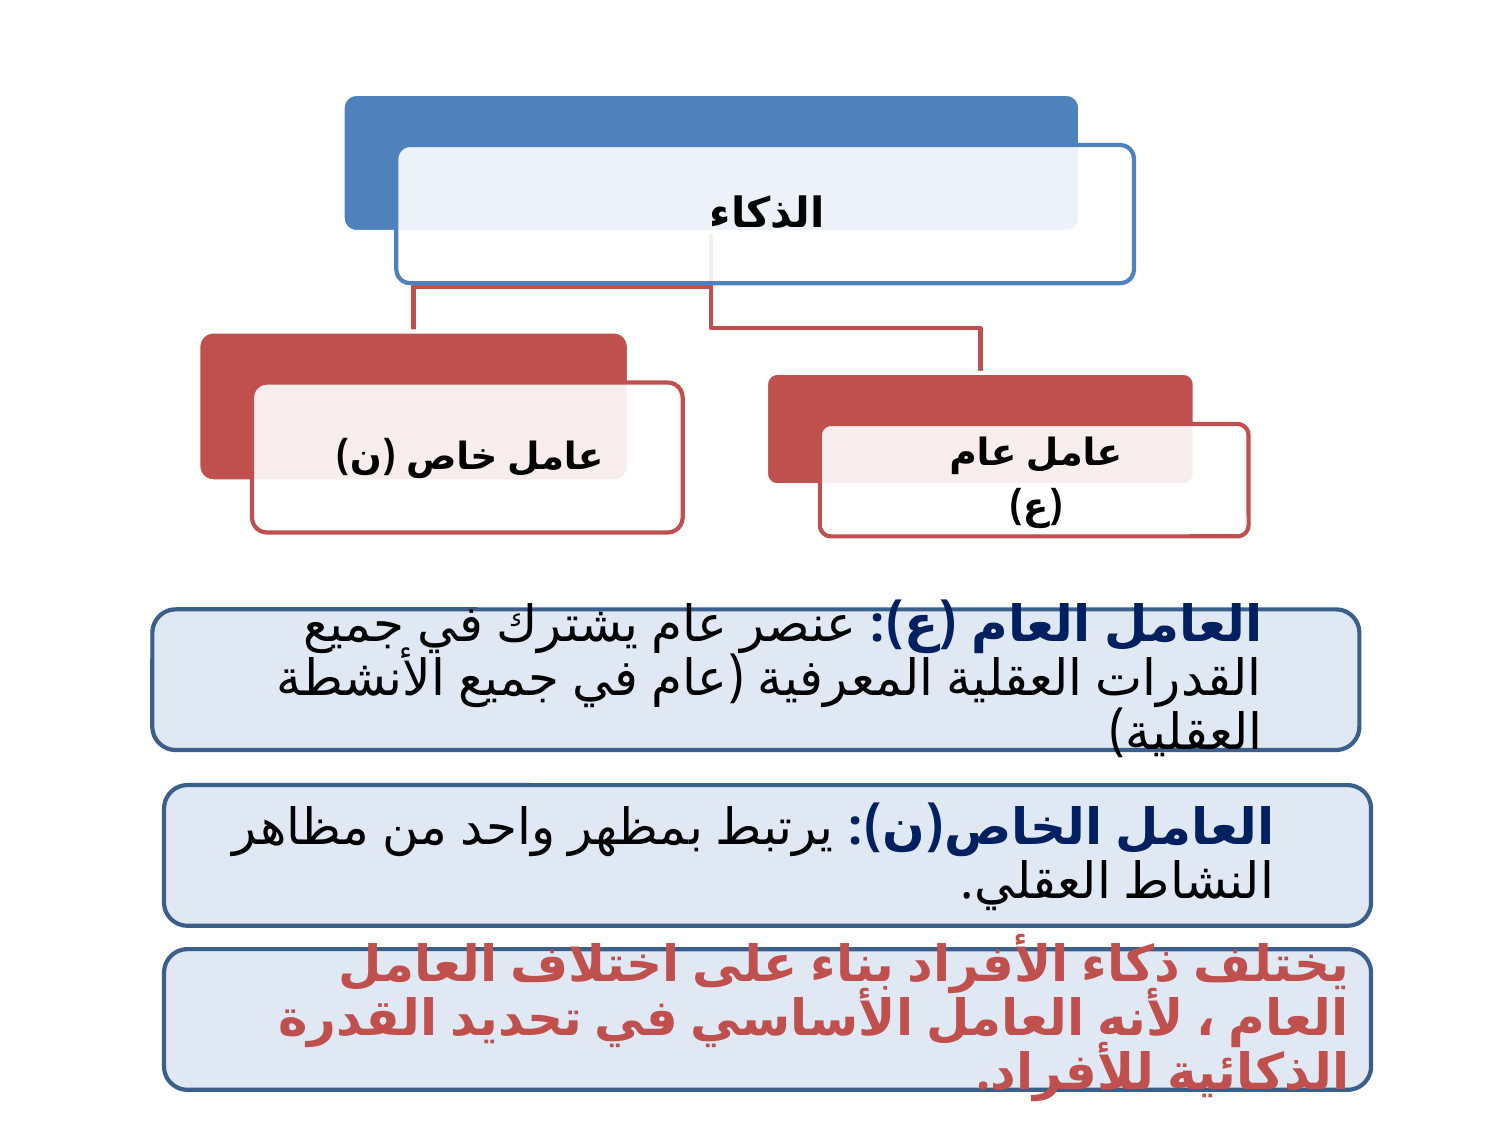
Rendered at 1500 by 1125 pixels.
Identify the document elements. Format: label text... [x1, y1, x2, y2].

text_box يختلف ذكاء الأفراد بناء على اختلاف العامل العام ، لأنه العامل الأساسي في تحديد القدرة الذكائية للأفراد. [161, 947, 1374, 1092]
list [81, 93, 1395, 575]
text_box العامل الخاص(ن): يرتبط بمظهر واحد من مظاهر النشاط العقلي. [161, 782, 1374, 928]
text_box العامل العام (ع): عنصر عام يشترك في جميع القدرات العقلية المعرفية (عام في جميع الأنشطة العقلية) [150, 607, 1362, 753]
